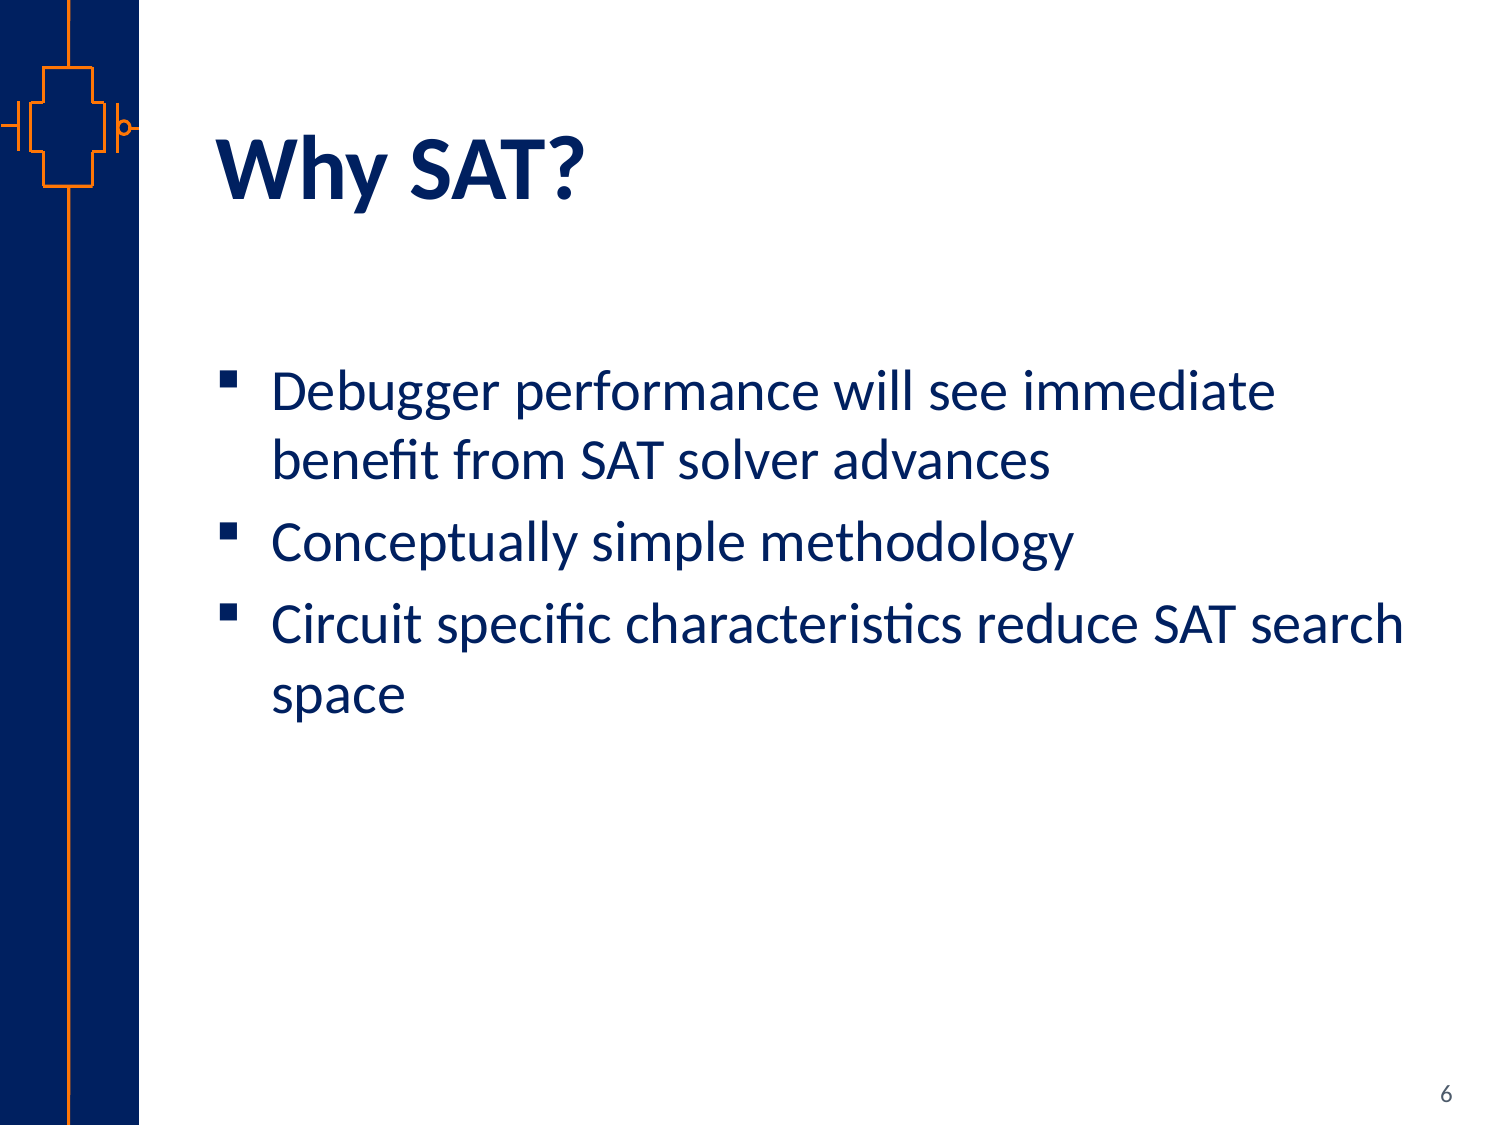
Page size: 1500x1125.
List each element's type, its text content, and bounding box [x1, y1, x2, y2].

title Why SAT? [200, 37, 1388, 225]
list Debugger performance will see immediate benefit from SAT solver advances Conceptually simple methodology Circuit specific characteristics reduce SAT search space [200, 262, 1425, 988]
slide_number 6 [1425, 1062, 1488, 1123]
